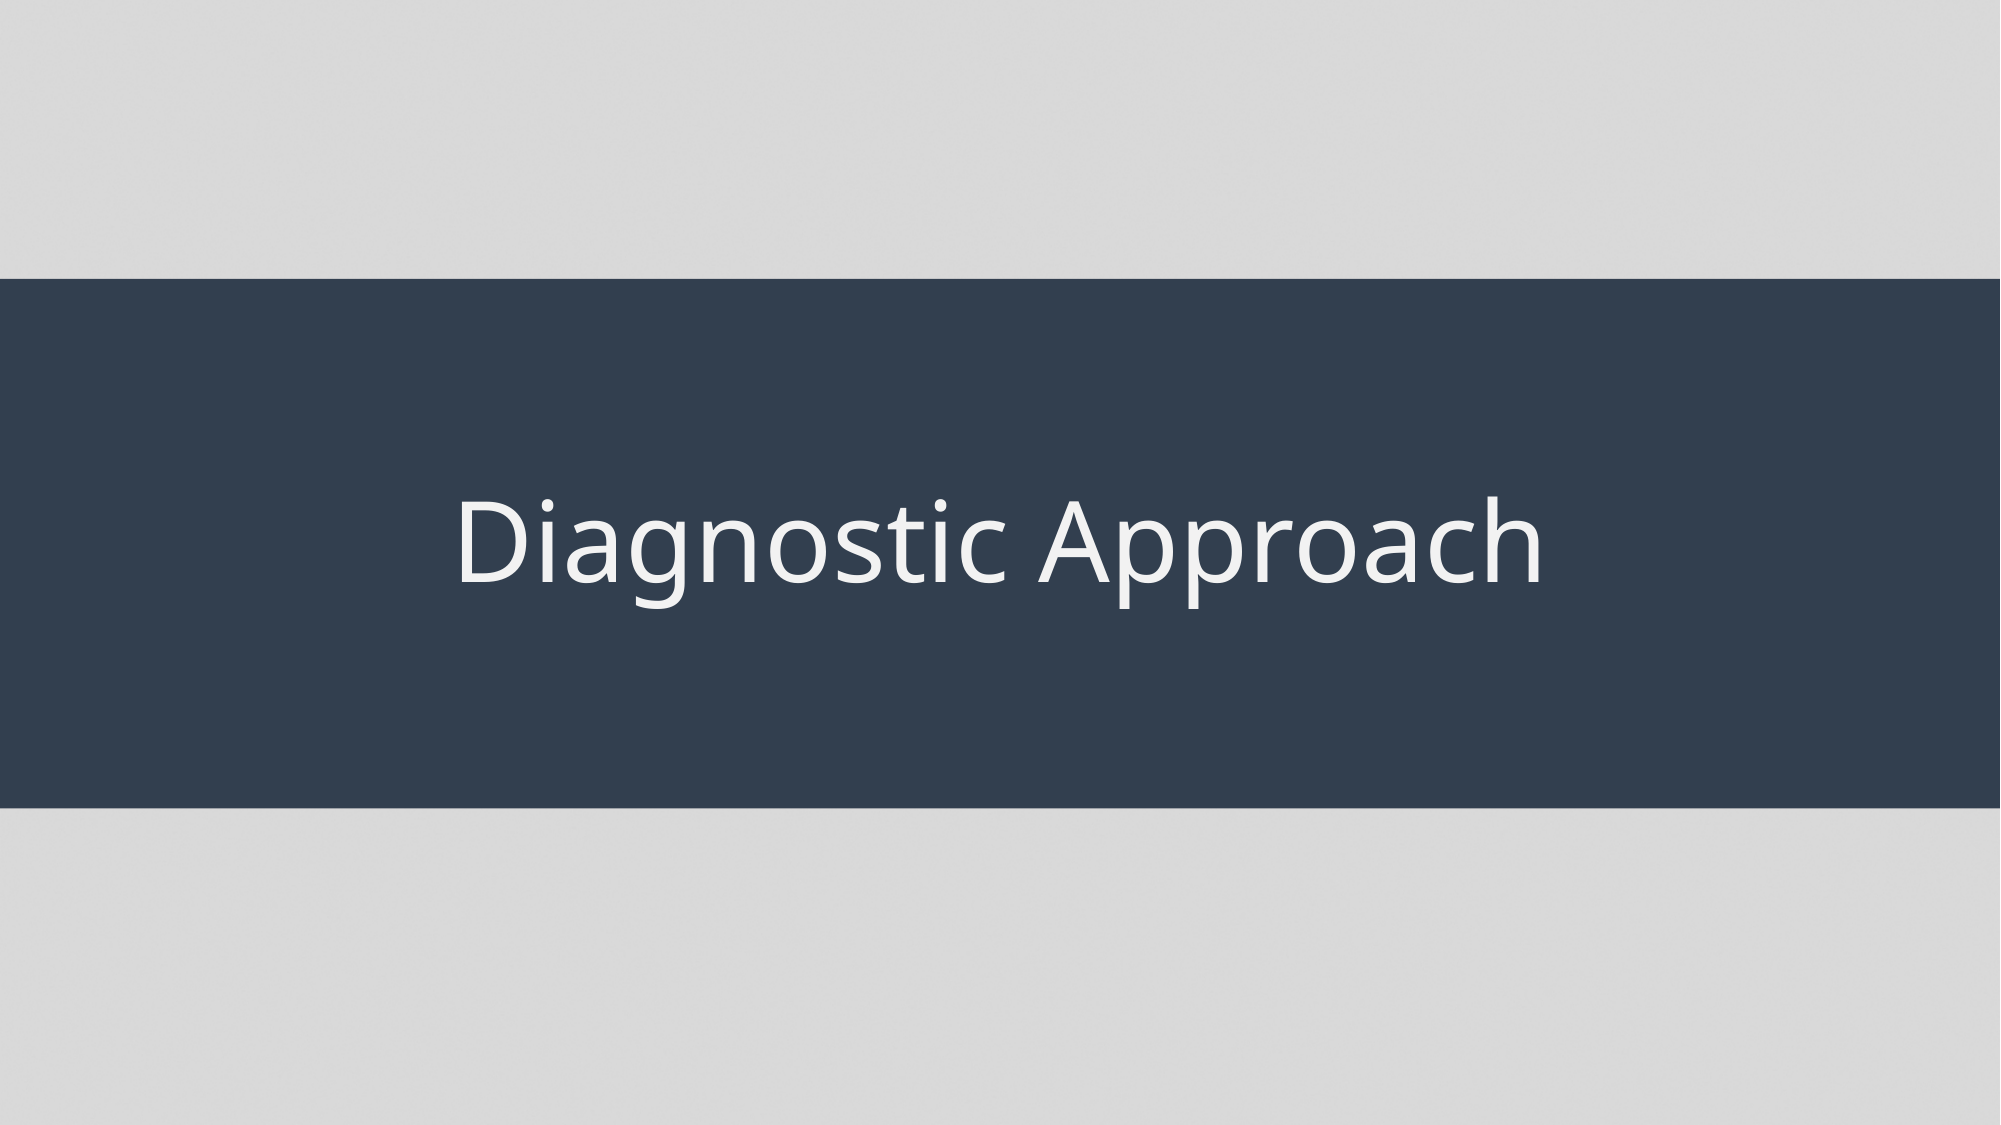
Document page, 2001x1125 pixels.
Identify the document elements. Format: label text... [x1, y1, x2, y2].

picture [0, 809, 2000, 1125]
picture [0, 0, 2000, 278]
title Diagnostic Approach [137, 368, 1863, 615]
